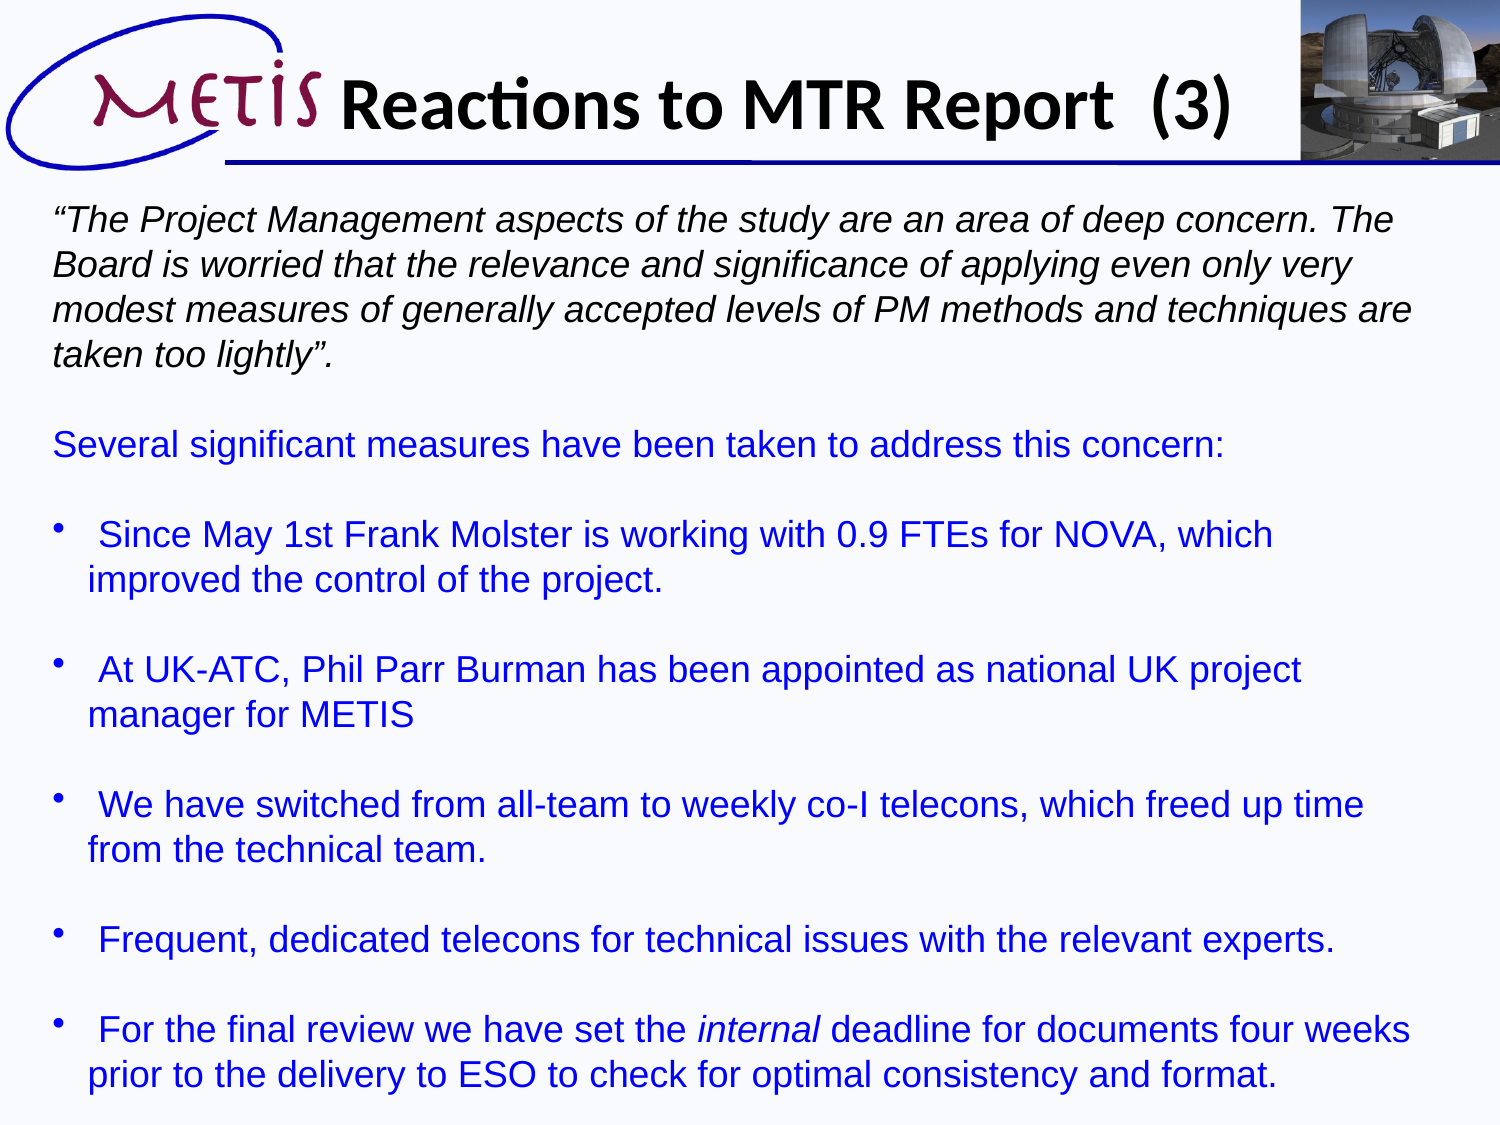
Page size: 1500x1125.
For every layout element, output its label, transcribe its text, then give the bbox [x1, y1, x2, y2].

picture [1300, 0, 1500, 160]
text_box “The Project Management aspects of the study are an area of deep concern. The Board is worried that the relevance and significance of applying even only very modest measures of generally accepted levels of PM methods and techniques are taken too lightly”. Several significant measures have been taken to address this concern: Since May 1st Frank Molster is working with 0.9 FTEs for NOVA, which improved the control of the project. At UK-ATC, Phil Parr Burman has been appointed as national UK project manager for METIS We have switched from all-team to weekly co-I telecons, which freed up time from the technical team. Frequent, dedicated telecons for technical issues with the relevant experts. For the final review we have set the internal deadline for documents four weeks prior to the delivery to ESO to check for optimal consistency and format. [37, 187, 1450, 1103]
title Reactions to MTR Report (3) [137, 12, 1438, 187]
picture [0, 0, 337, 188]
